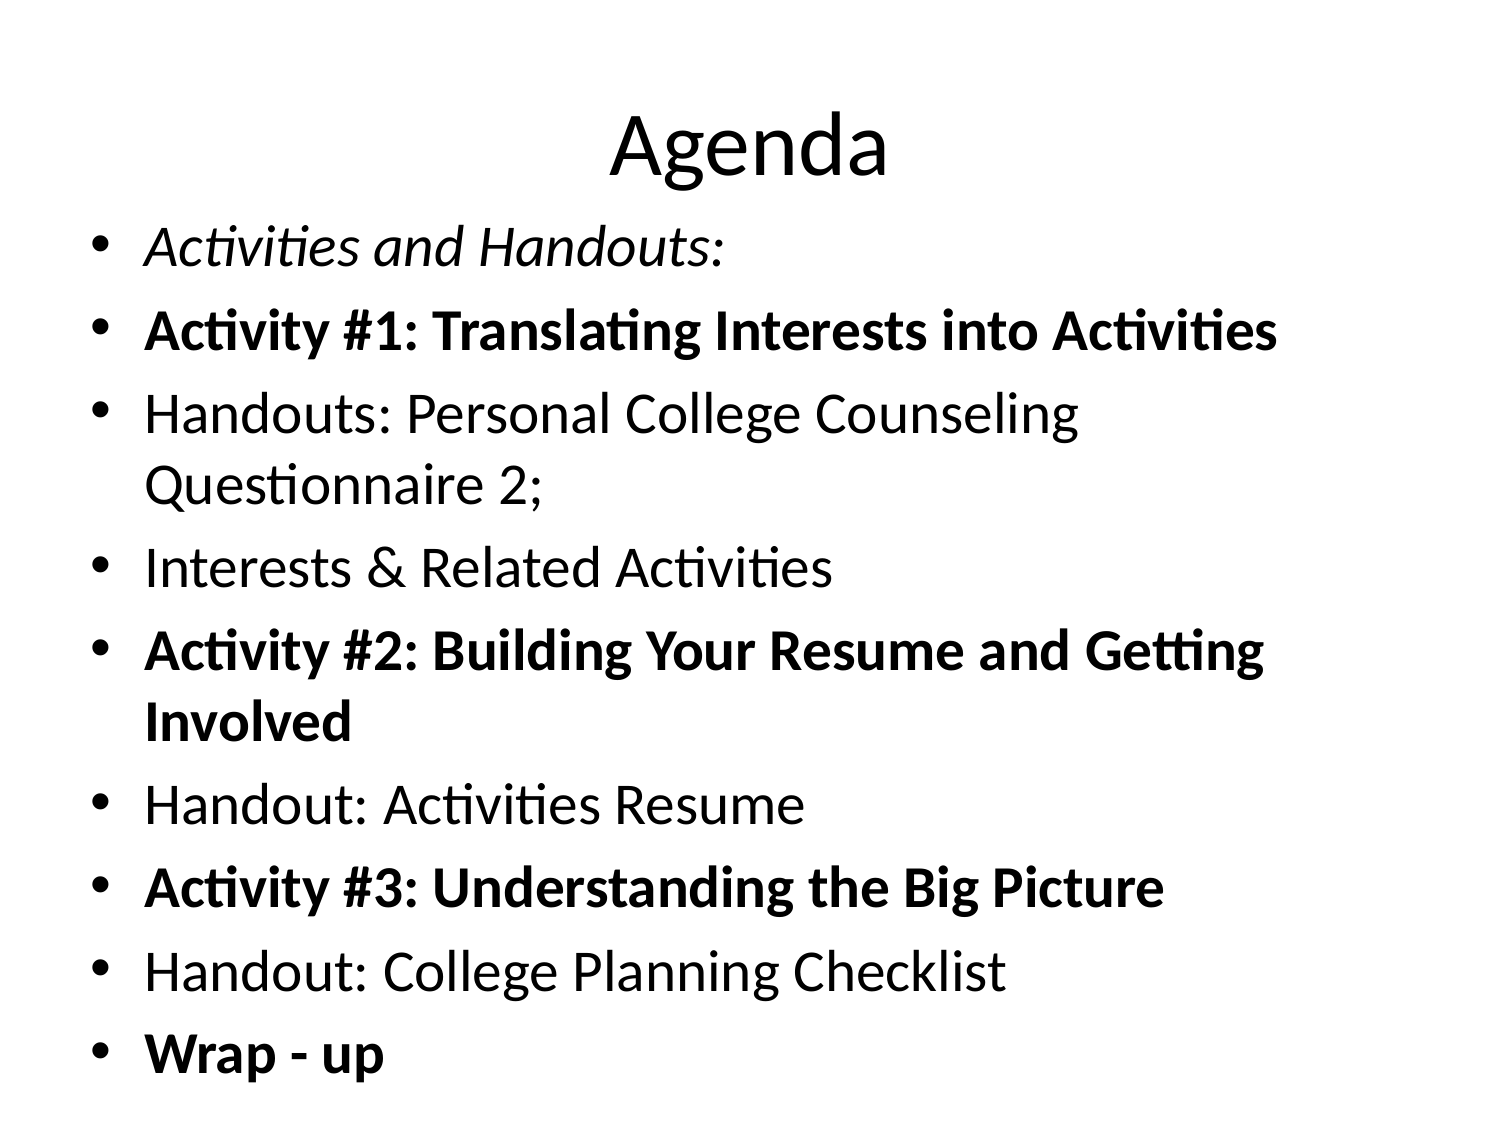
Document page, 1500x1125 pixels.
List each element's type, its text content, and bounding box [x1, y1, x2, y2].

list Activities and Handouts: Activity #1: Translating Interests into Activities Handouts: Personal College Counseling Questionnaire 2; Interests & Related Activities Activity #2: Building Your Resume and Getting Involved Handout: Activities Resume Activity #3: Understanding the Big Picture Handout: College Planning Checklist Wrap - up [75, 200, 1425, 1100]
title Agenda [75, 45, 1425, 200]
